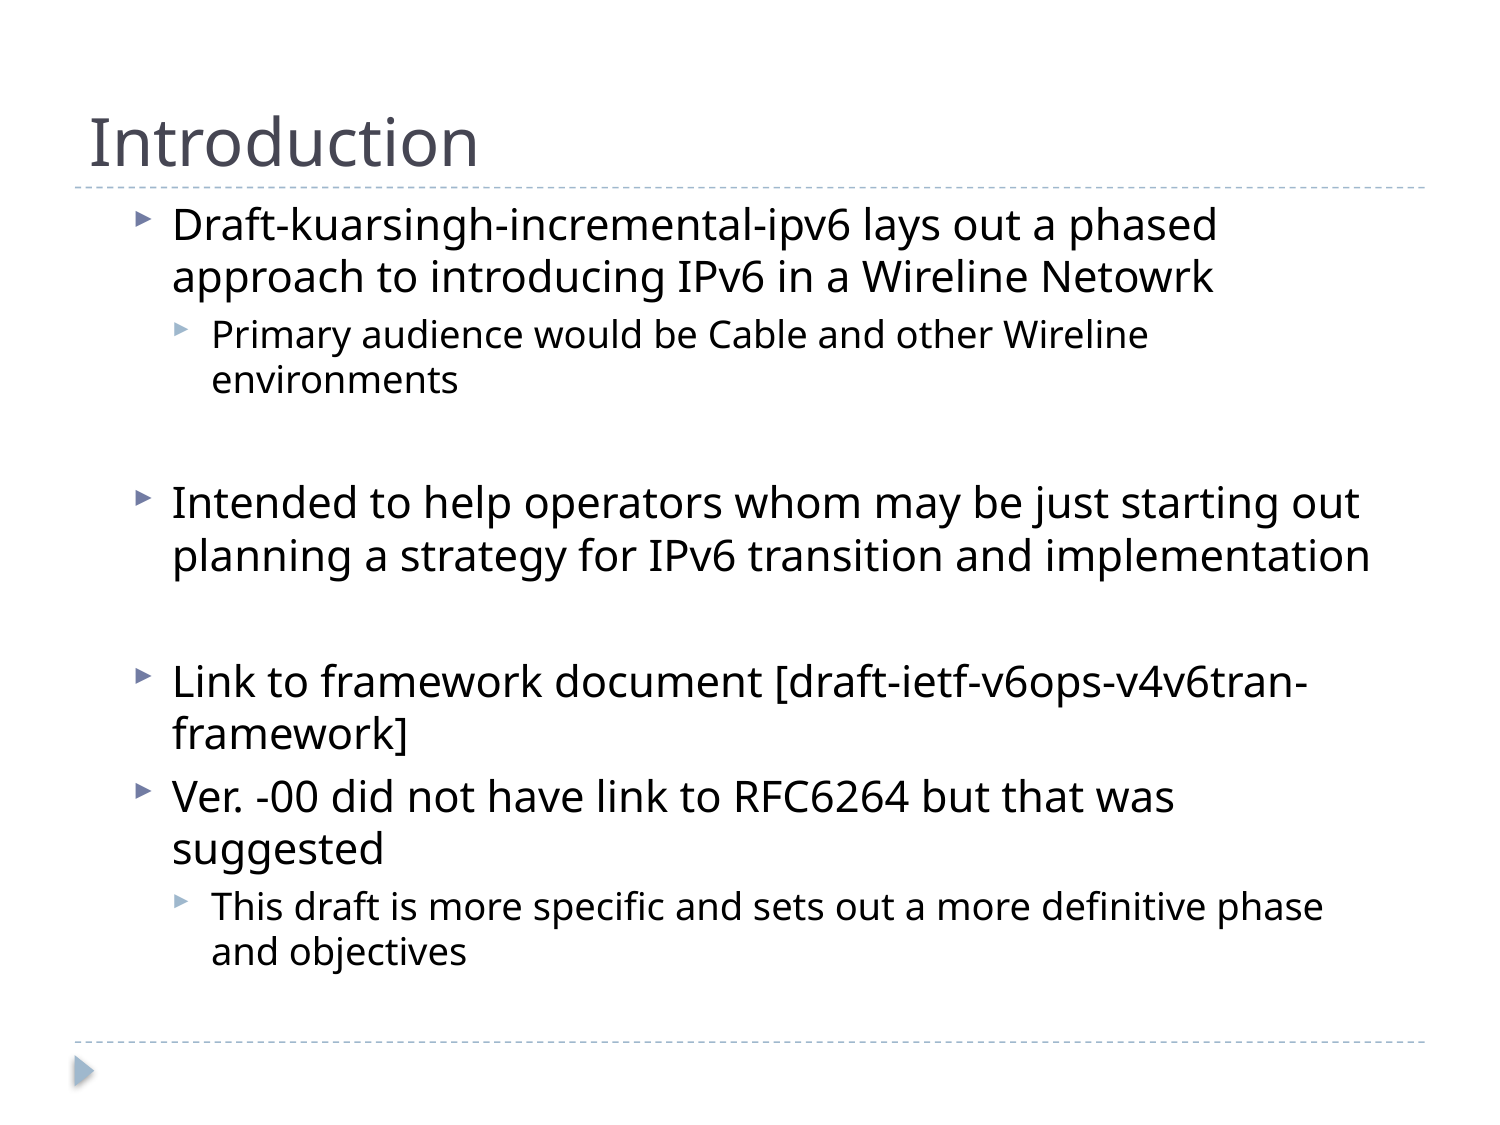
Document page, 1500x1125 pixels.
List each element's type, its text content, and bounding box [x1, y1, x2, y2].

list Draft-kuarsingh-incremental-ipv6 lays out a phased approach to introducing IPv6 in a Wireline Netowrk Primary audience would be Cable and other Wireline environments Intended to help operators whom may be just starting out planning a strategy for IPv6 transition and implementation Link to framework document [draft-ietf-v6ops-v4v6tran-framework] Ver. -00 did not have link to RFC6264 but that was suggested This draft is more specific and sets out a more definitive phase and objectives [118, 189, 1394, 1028]
title Introduction [75, 24, 1425, 188]
